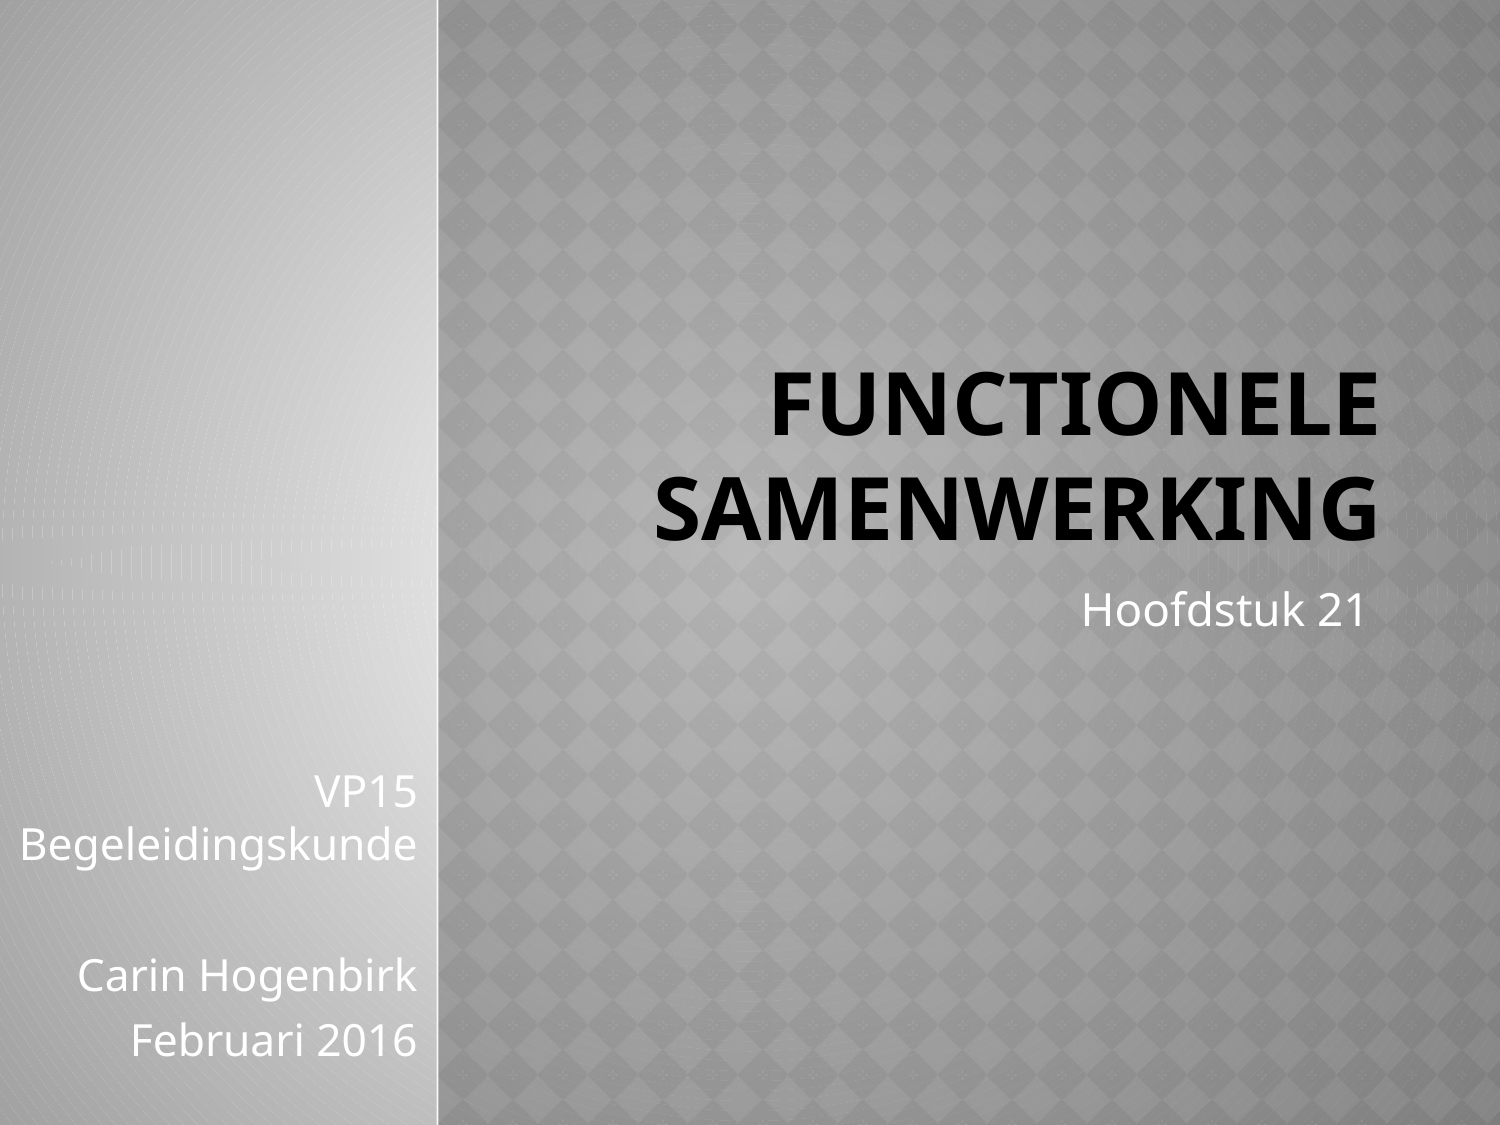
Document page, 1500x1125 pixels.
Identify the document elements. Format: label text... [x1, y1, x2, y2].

text_box VP15 Begeleidingskunde Carin Hogenbirk Februari 2016 [5, 763, 426, 1110]
title Functionele samenwerking [552, 87, 1390, 558]
subtitle Hoofdstuk 21 [550, 580, 1390, 762]
